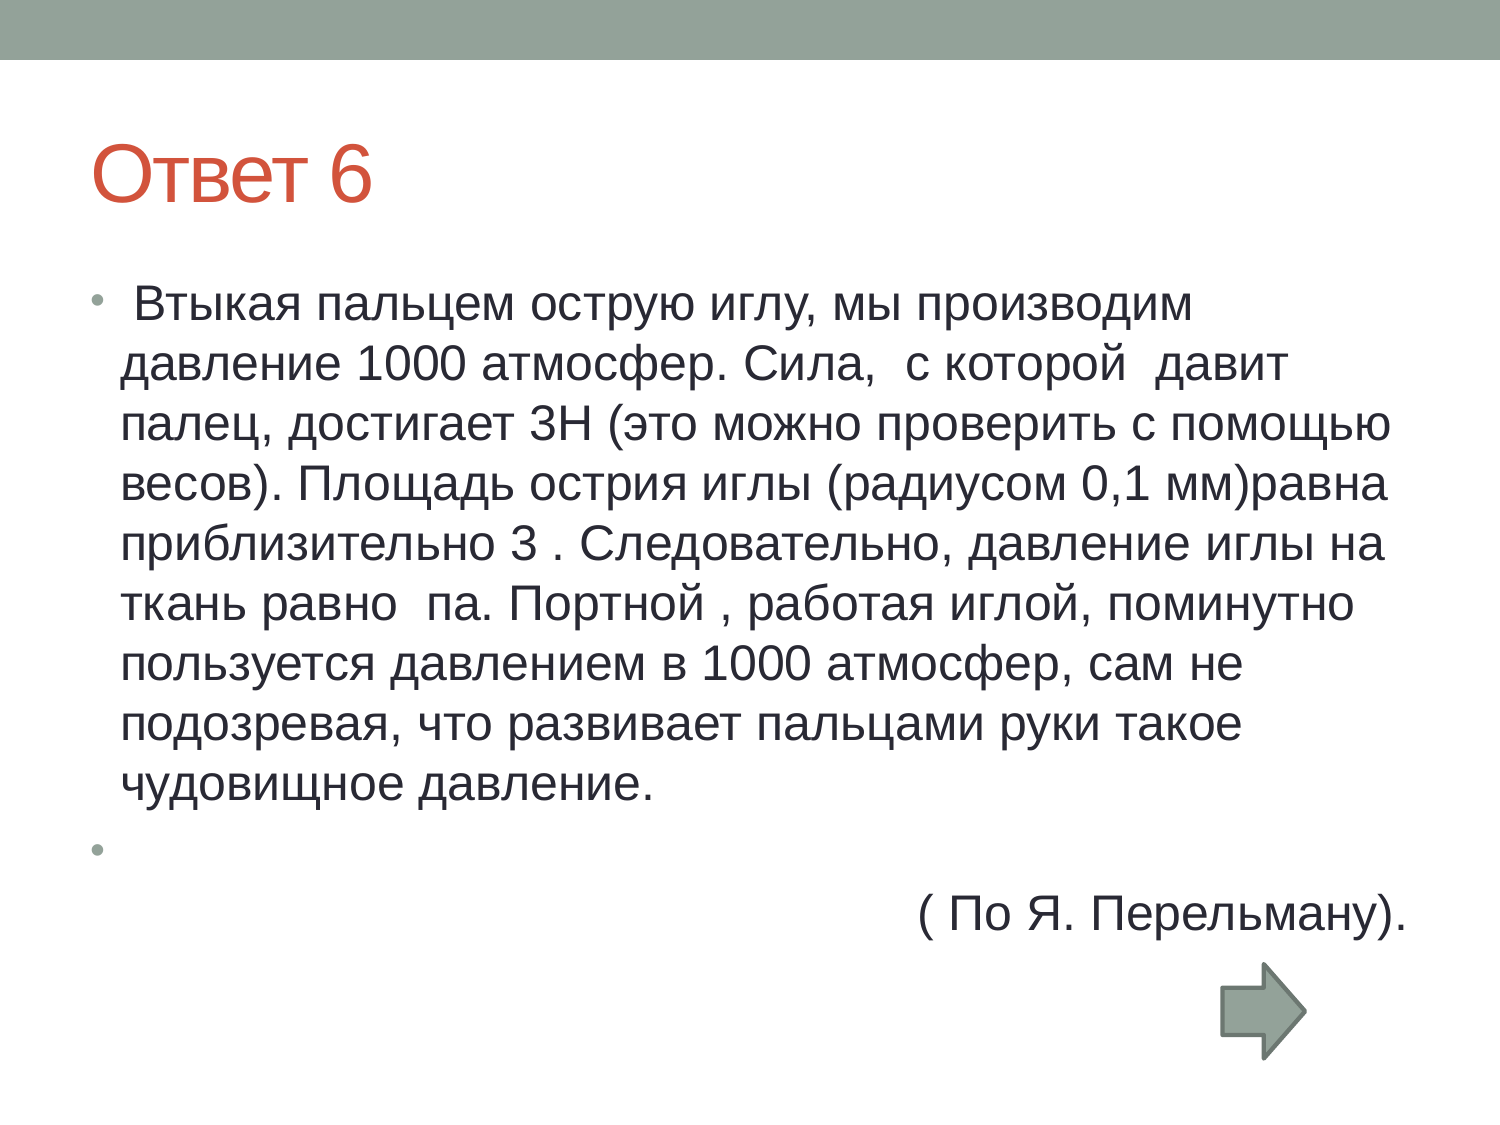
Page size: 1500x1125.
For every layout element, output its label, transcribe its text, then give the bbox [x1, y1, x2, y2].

text_box [1220, 962, 1307, 1061]
list Втыкая пальцем острую иглу, мы производим давление 1000 атмосфер. Сила, с которой давит палец, достигает 3Н (это можно проверить с помощью весов). Площадь острия иглы (радиусом 0,1 мм)равна приблизительно 3 . Следовательно, давление иглы на ткань равно па. Портной , работая иглой, поминутно пользуется давлением в 1000 атмосфер, сам не подозревая, что развивает пальцами руки такое чудовищное давление. ( По Я. Перельману). [75, 262, 1425, 1063]
title Ответ 6 [75, 87, 1425, 250]
